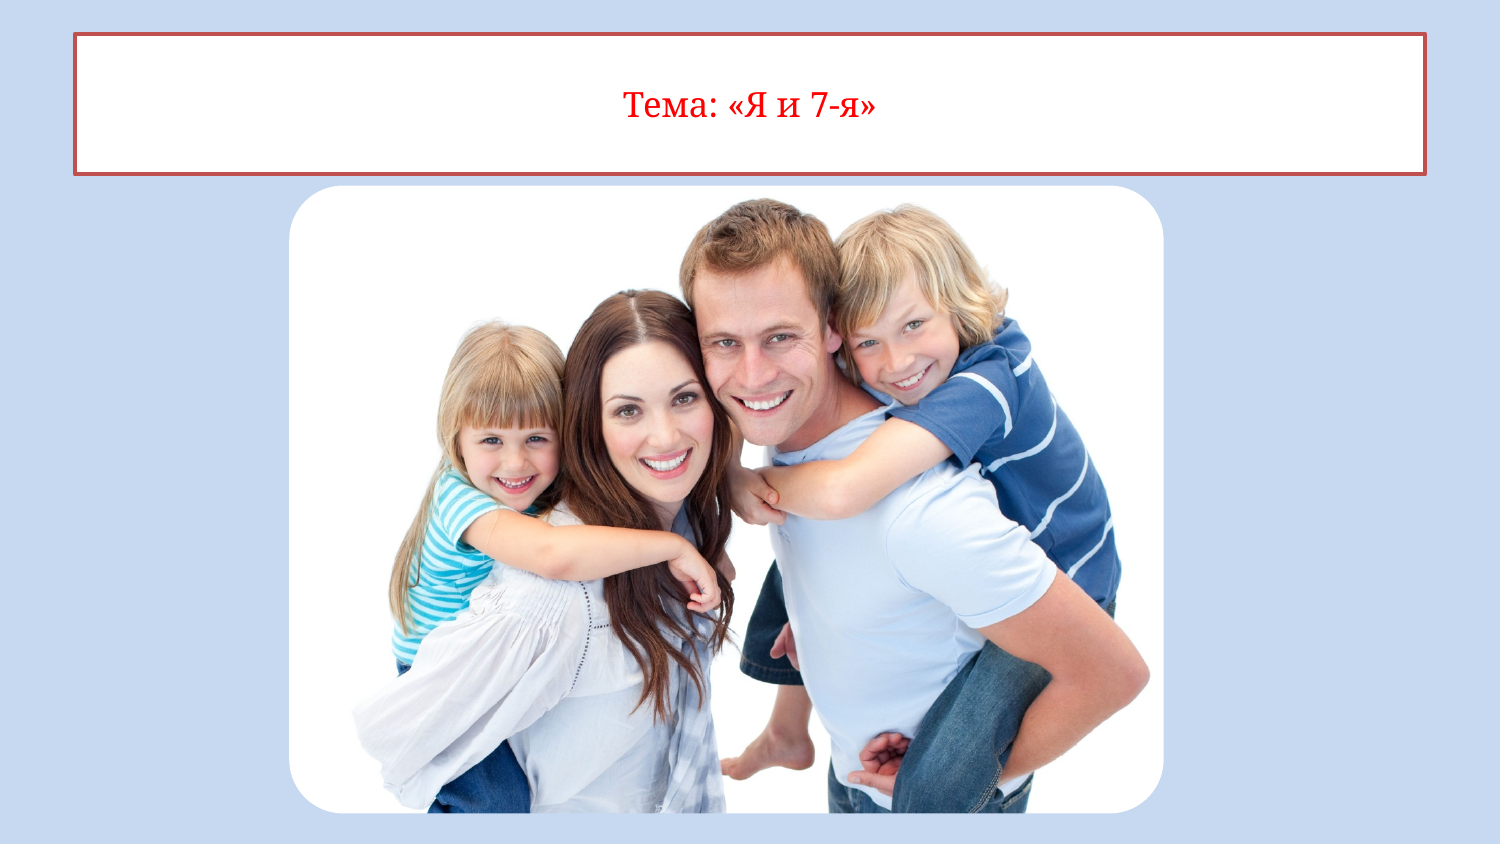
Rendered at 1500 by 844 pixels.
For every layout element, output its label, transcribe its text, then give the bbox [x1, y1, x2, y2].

title Тема: «Я и 7-я» [73, 32, 1427, 176]
picture [288, 185, 1164, 814]
